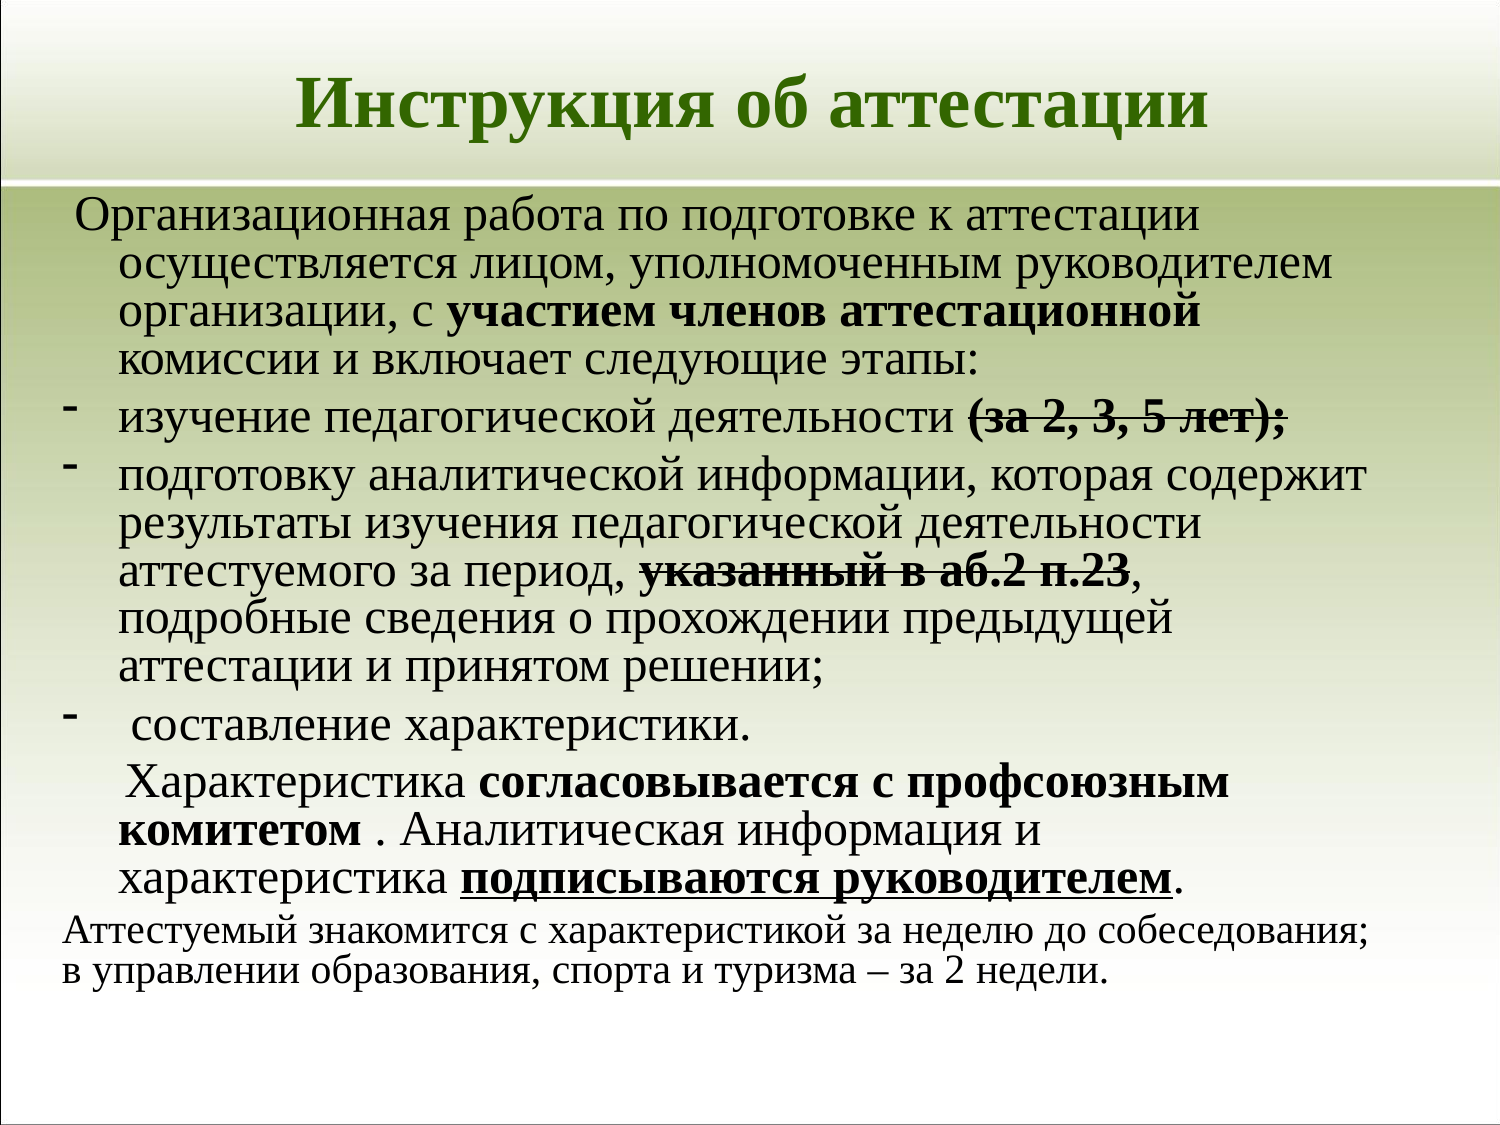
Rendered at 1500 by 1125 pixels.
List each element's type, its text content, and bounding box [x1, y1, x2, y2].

picture [0, 0, 1500, 1125]
list Организационная работа по подготовке к аттестации осуществляется лицом, уполномоченным руководителем организации, с участием членов аттестационной комиссии и включает следующие этапы: изучение педагогической деятельности (за 2, 3, 5 лет); подготовку аналитической информации, которая содержит результаты изучения педагогической деятельности аттестуемого за период, указанный в аб.2 п.23, подробные сведения о прохождении предыдущей аттестации и принятом решении; составление характеристики. Характеристика согласовывается с профсоюзным комитетом . Аналитическая информация и характеристика подписываются руководителем. Аттестуемый знакомится с характеристикой за неделю до собеседования; в управлении образования, спорта и туризма – за 2 недели. [46, 184, 1388, 1044]
title Инструкция об аттестации [123, 42, 1383, 153]
